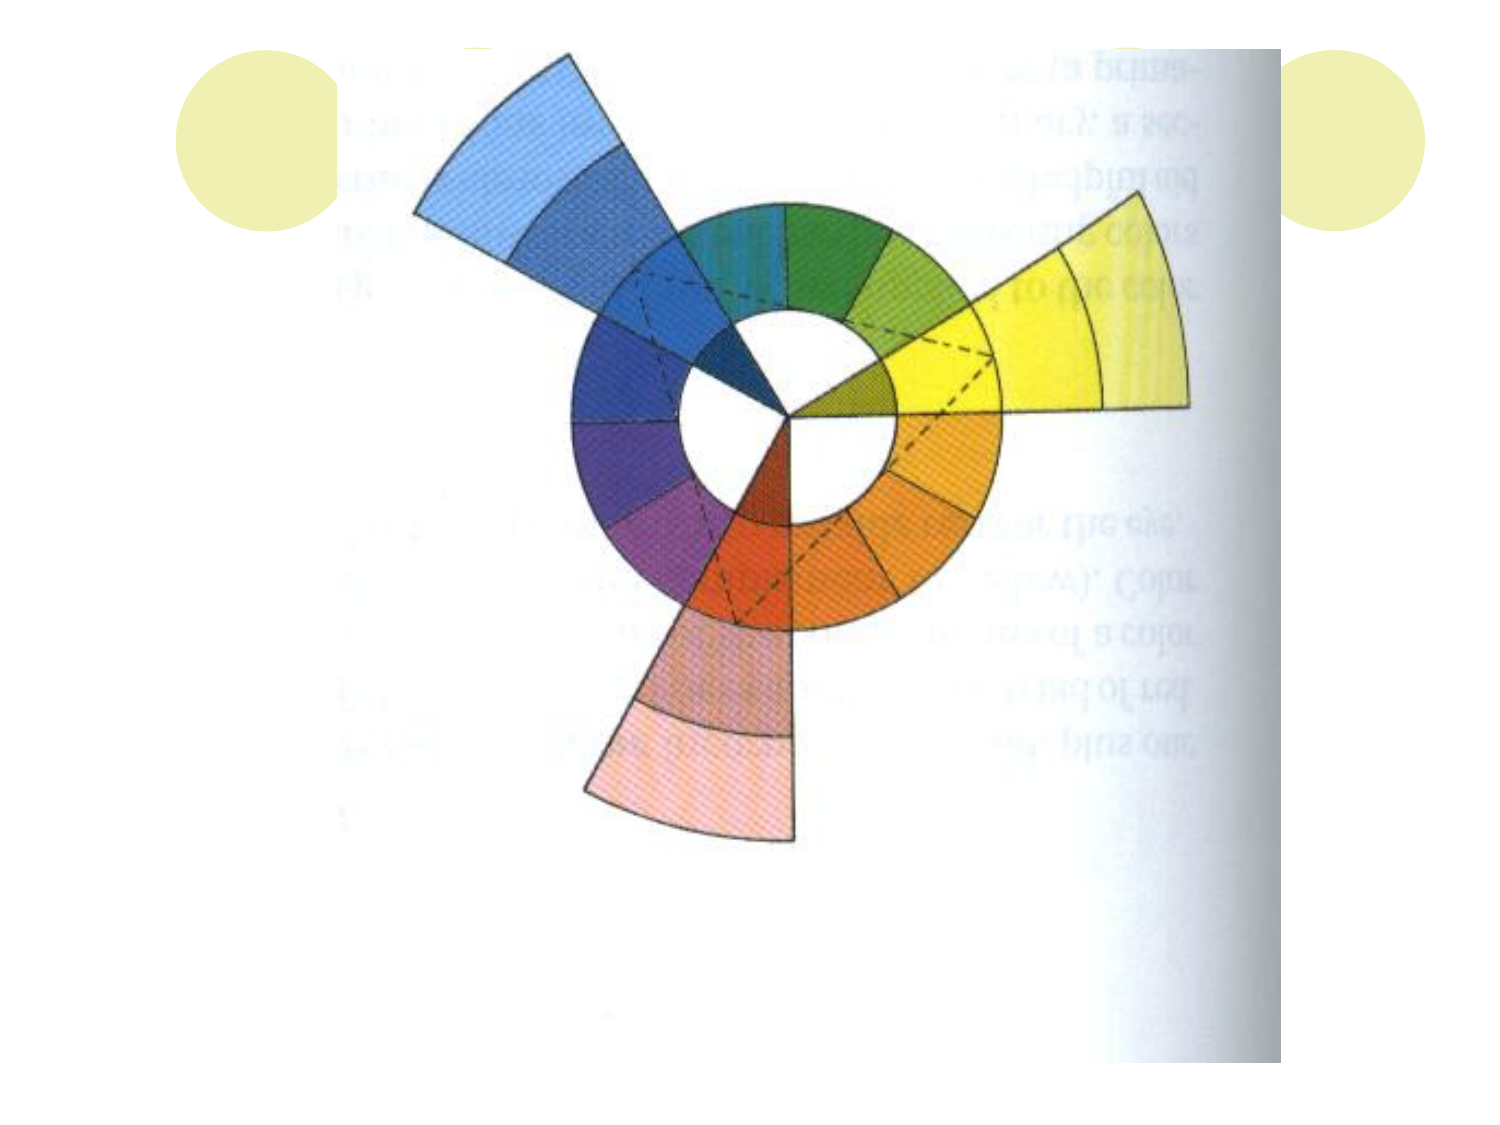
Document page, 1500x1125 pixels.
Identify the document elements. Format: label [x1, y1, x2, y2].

picture [337, 49, 1281, 1063]
